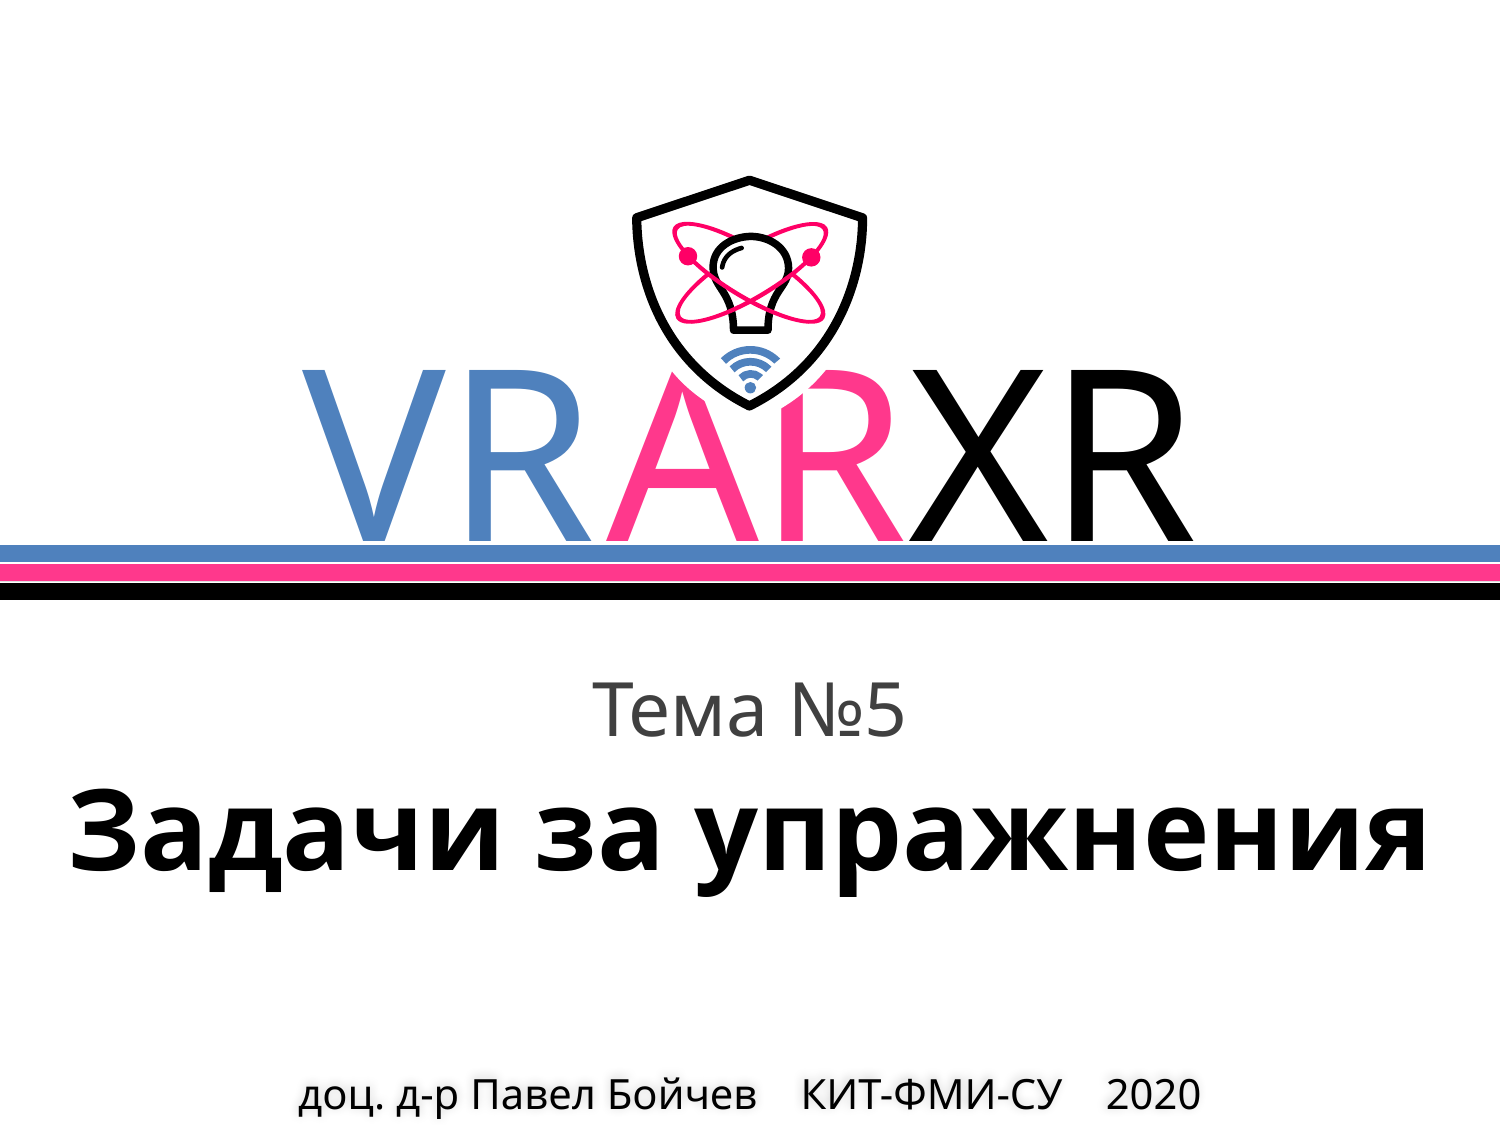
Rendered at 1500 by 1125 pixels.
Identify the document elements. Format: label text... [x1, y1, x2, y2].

list Тема №5 [0, 650, 1500, 763]
list Задачи за упражнения [0, 763, 1500, 888]
title доц. д-р Павел Бойчев КИТ-ФМИ-СУ 2020 [0, 1027, 1500, 1125]
